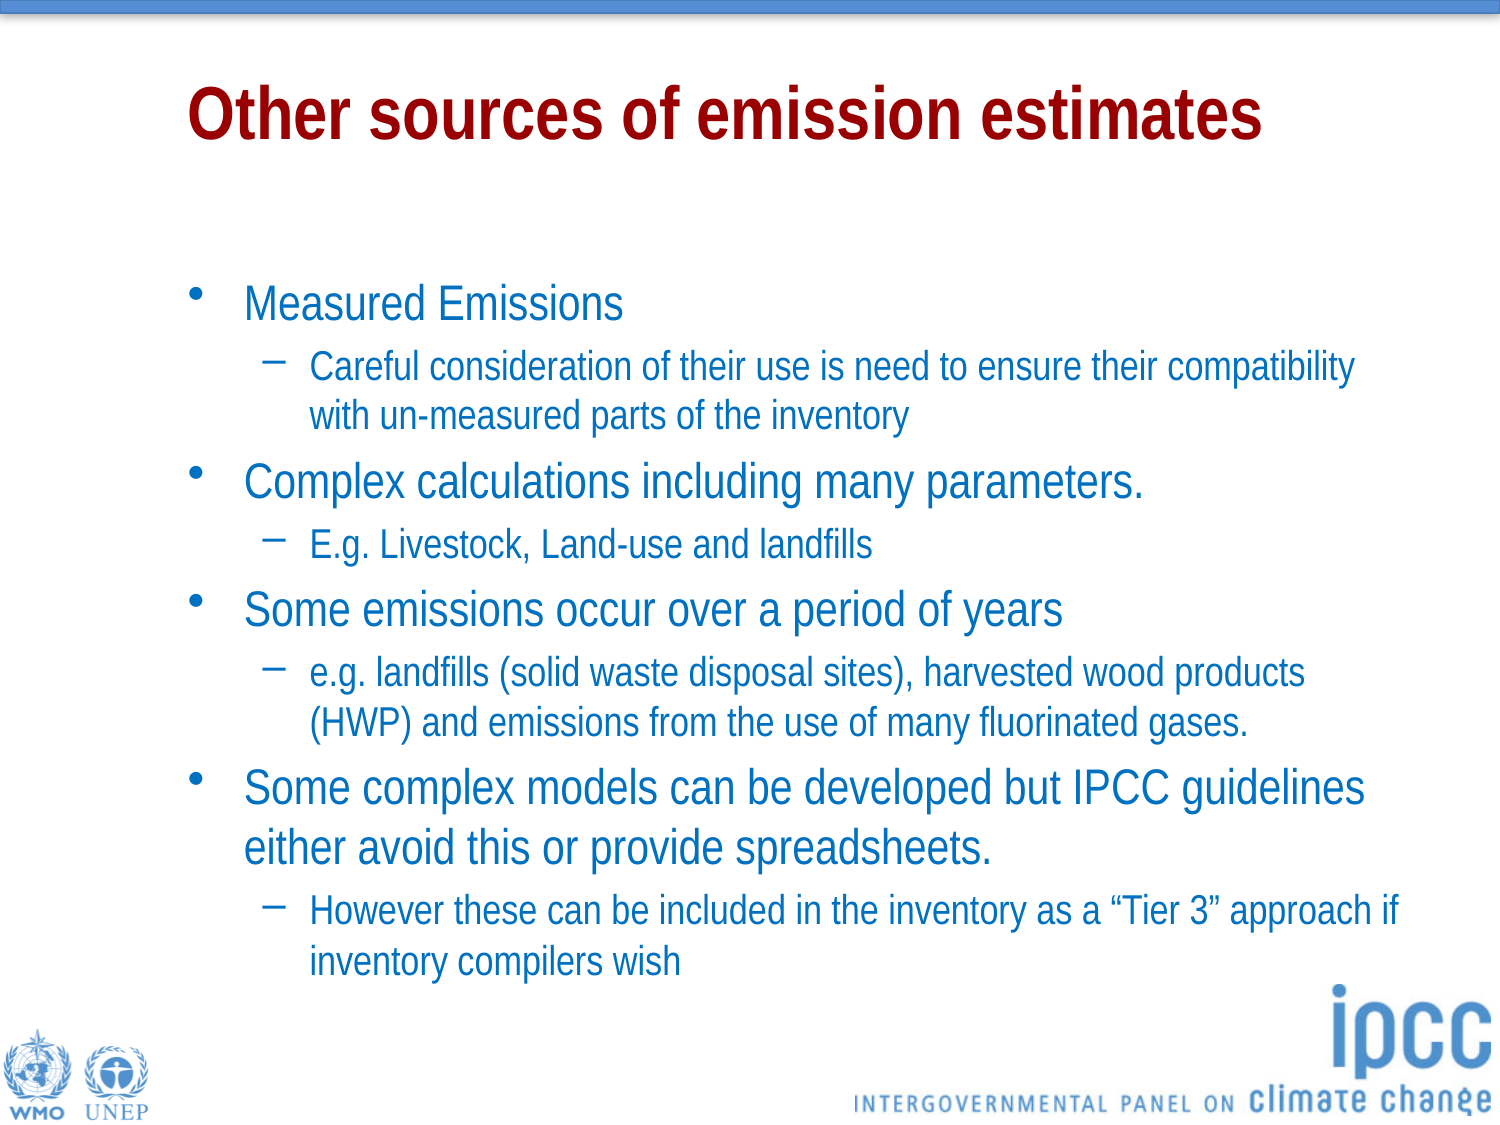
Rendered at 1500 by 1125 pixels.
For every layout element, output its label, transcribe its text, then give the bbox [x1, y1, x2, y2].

title Other sources of emission estimates [172, 26, 1473, 193]
list Measured Emissions Careful consideration of their use is need to ensure their compatibility with un-measured parts of the inventory Complex calculations including many parameters. E.g. Livestock, Land-use and landfills Some emissions occur over a period of years e.g. landfills (solid waste disposal sites), harvested wood products (HWP) and emissions from the use of many fluorinated gases. Some complex models can be developed but IPCC guidelines either avoid this or provide spreadsheets. However these can be included in the inventory as a “Tier 3” approach if inventory compilers wish [172, 262, 1426, 1006]
picture [855, 984, 1491, 1116]
picture [0, 1027, 153, 1125]
